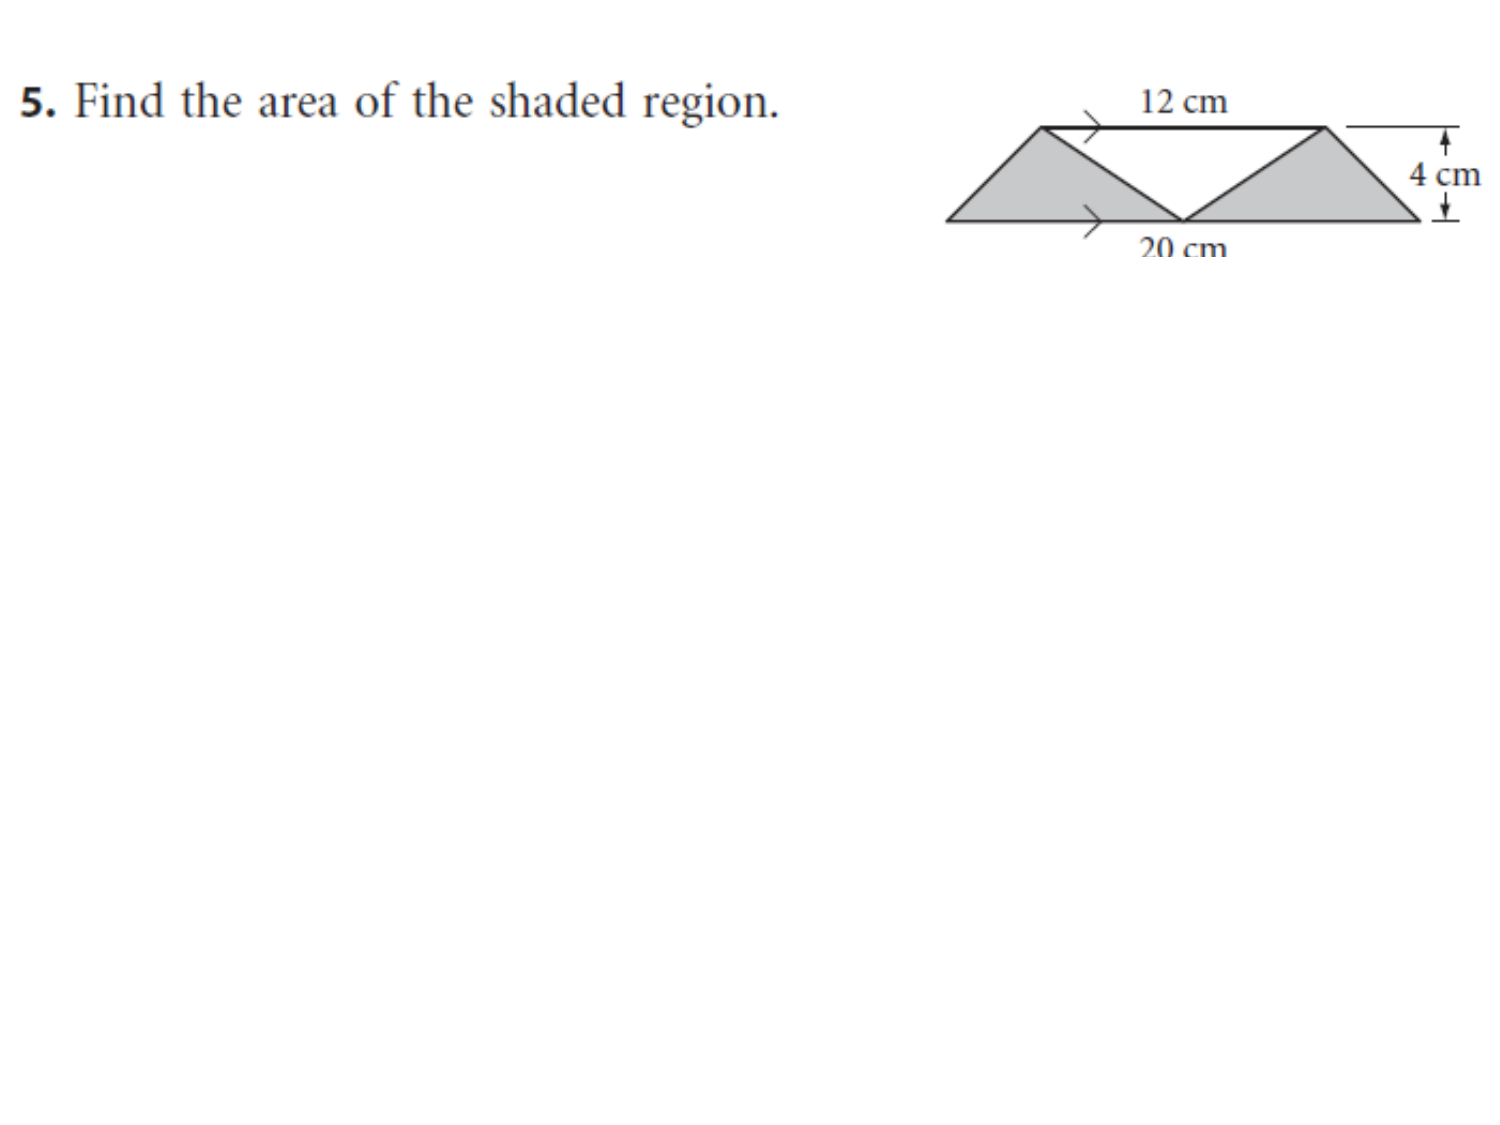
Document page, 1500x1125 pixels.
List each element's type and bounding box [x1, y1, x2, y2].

picture [0, 62, 1500, 257]
